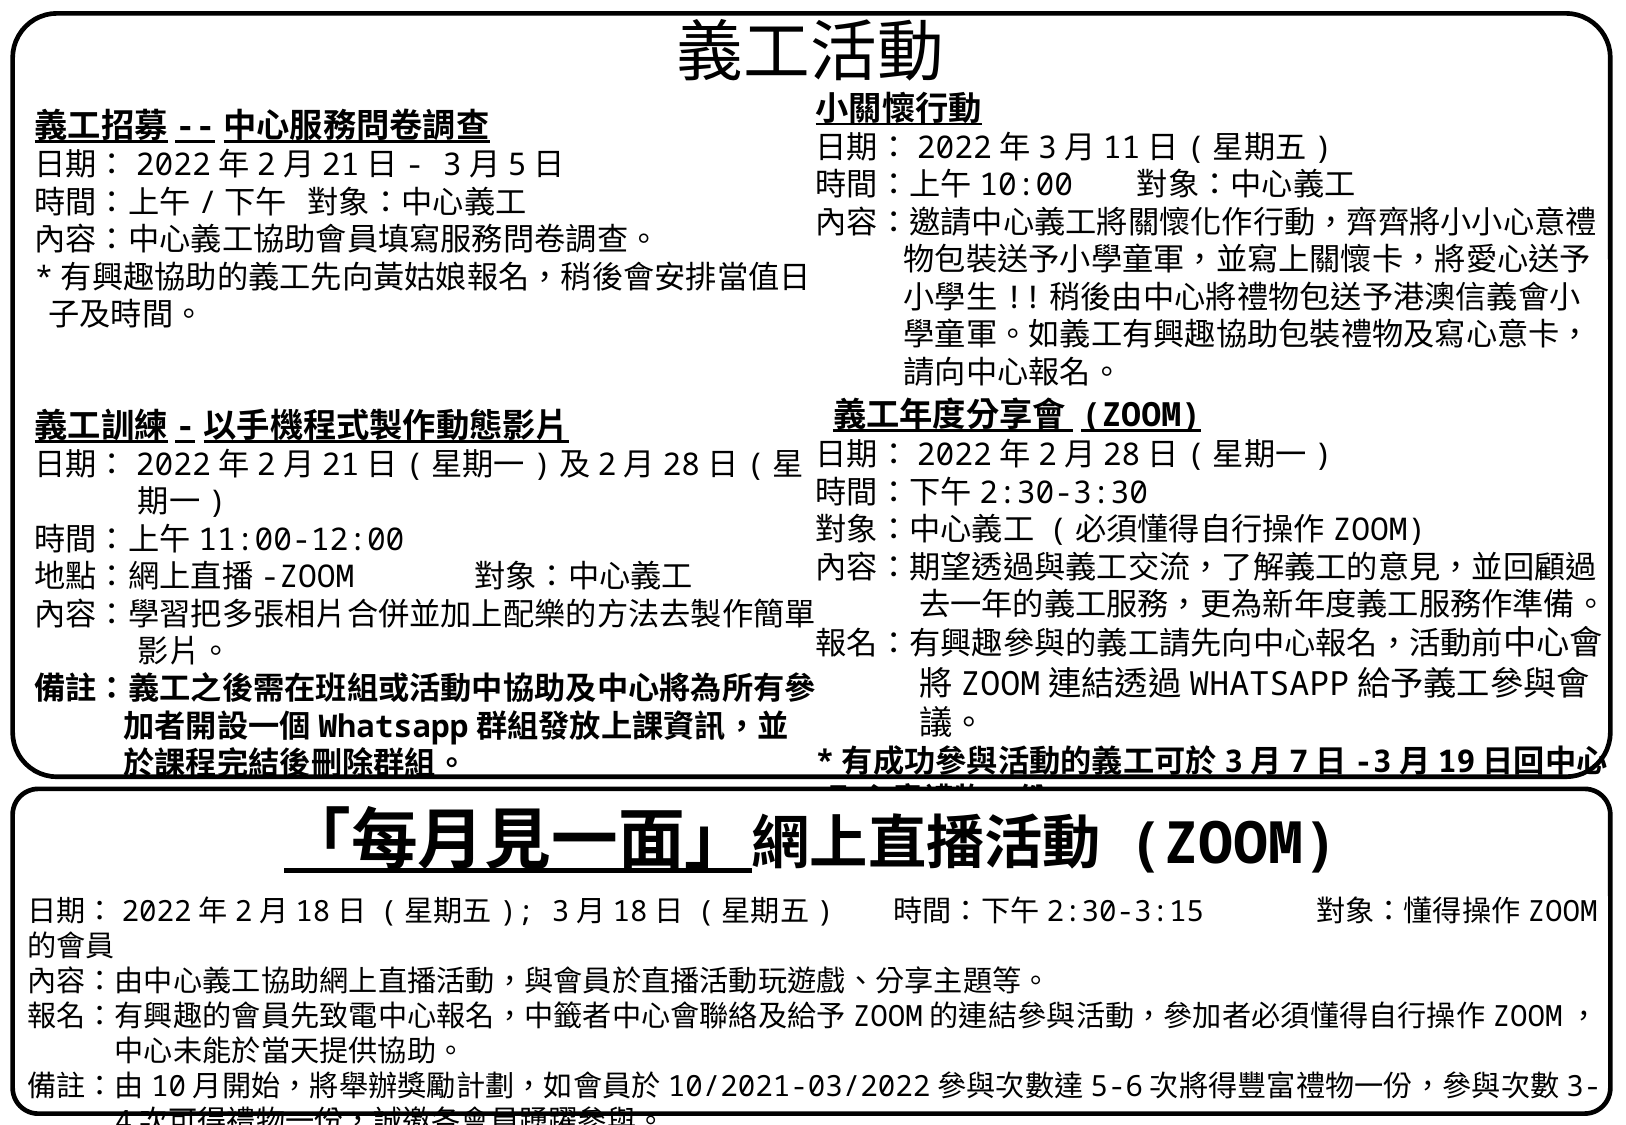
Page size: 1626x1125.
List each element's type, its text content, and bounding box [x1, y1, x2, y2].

text_box [959, 12, 1612, 79]
text_box 「每月見一面」網上直播活動 (ZOOM) [49, 788, 1574, 884]
text_box 義工活動 [661, 1, 959, 97]
text_box [11, 787, 1612, 1093]
text_box 日期：2022年2月18日 (星期五); 3月18日 (星期五) 時間：下午2:30-3:15 對象：懂得操作ZOOM的會員 內容：由中心義工協助網上直播活動，與會員於直播活動玩遊戲、分享主題等。 報名：有興趣的會員先致電中心報名，中籤者中心會聯絡及給予ZOOM的連結參與活動，參加者必須懂得自行操作ZOOM，中心未能於當天提供協助。 備註：由10月開始，將舉辦獎勵計劃，如會員於10/2021-03/2022參與次數達5-6次將得豐富禮物一份，參與次數3-4次可得禮物一份，誠邀各會員踴躍參與。 [12, 885, 1625, 1125]
text_box 小關懷行動 日期：2022年3月11日(星期五) 時間：上午10:00 對象：中心義工 內容：邀請中心義工將關懷化作行動，齊齊將小小心意禮物包裝送予小學童軍，並寫上關懷卡，將愛心送予小學生!!稍後由中心將禮物包送予港澳信義會小學童軍。如義工有興趣協助包裝禮物及寫心意卡，請向中心報名。 義工年度分享會 (ZOOM) 日期：2022年2月28日(星期一) 時間：下午2:30-3:30 對象：中心義工 (必須懂得自行操作ZOOM) 內容：期望透過與義工交流，了解義工的意見，並回顧過去一年的義工服務，更為新年度義工服務作準備。 報名：有興趣參與的義工請先向中心報名，活動前中心會將ZOOM連結透過WHATSAPP給予義工參與會議。 *有成功參與活動的義工可於3月7日-3月19日回中心取心意禮物一份。 [800, 79, 1625, 824]
text_box 義工招募--中心服務問卷調查 日期：2022年2月21日- 3月5日 時間：上午/下午 對象：中心義工 內容：中心義工協助會員填寫服務問卷調查。 *有興趣協助的義工先向黃姑娘報名，稍後會安排當值日子及時間。 義工訓練-以手機程式製作動態影片 日期：2022年2月21日(星期一)及2月28日(星期一) 時間：上午11:00-12:00 地點：網上直播-ZOOM 對象：中心義工 內容：學習把多張相片合併並加上配樂的方法去製作簡單影片。 備註：義工之後需在班組或活動中協助及中心將為所有參加者開設一個Whatsapp群組發放上課資訊，並於課程完結後刪除群組。 [19, 97, 831, 789]
text_box [11, 12, 661, 758]
